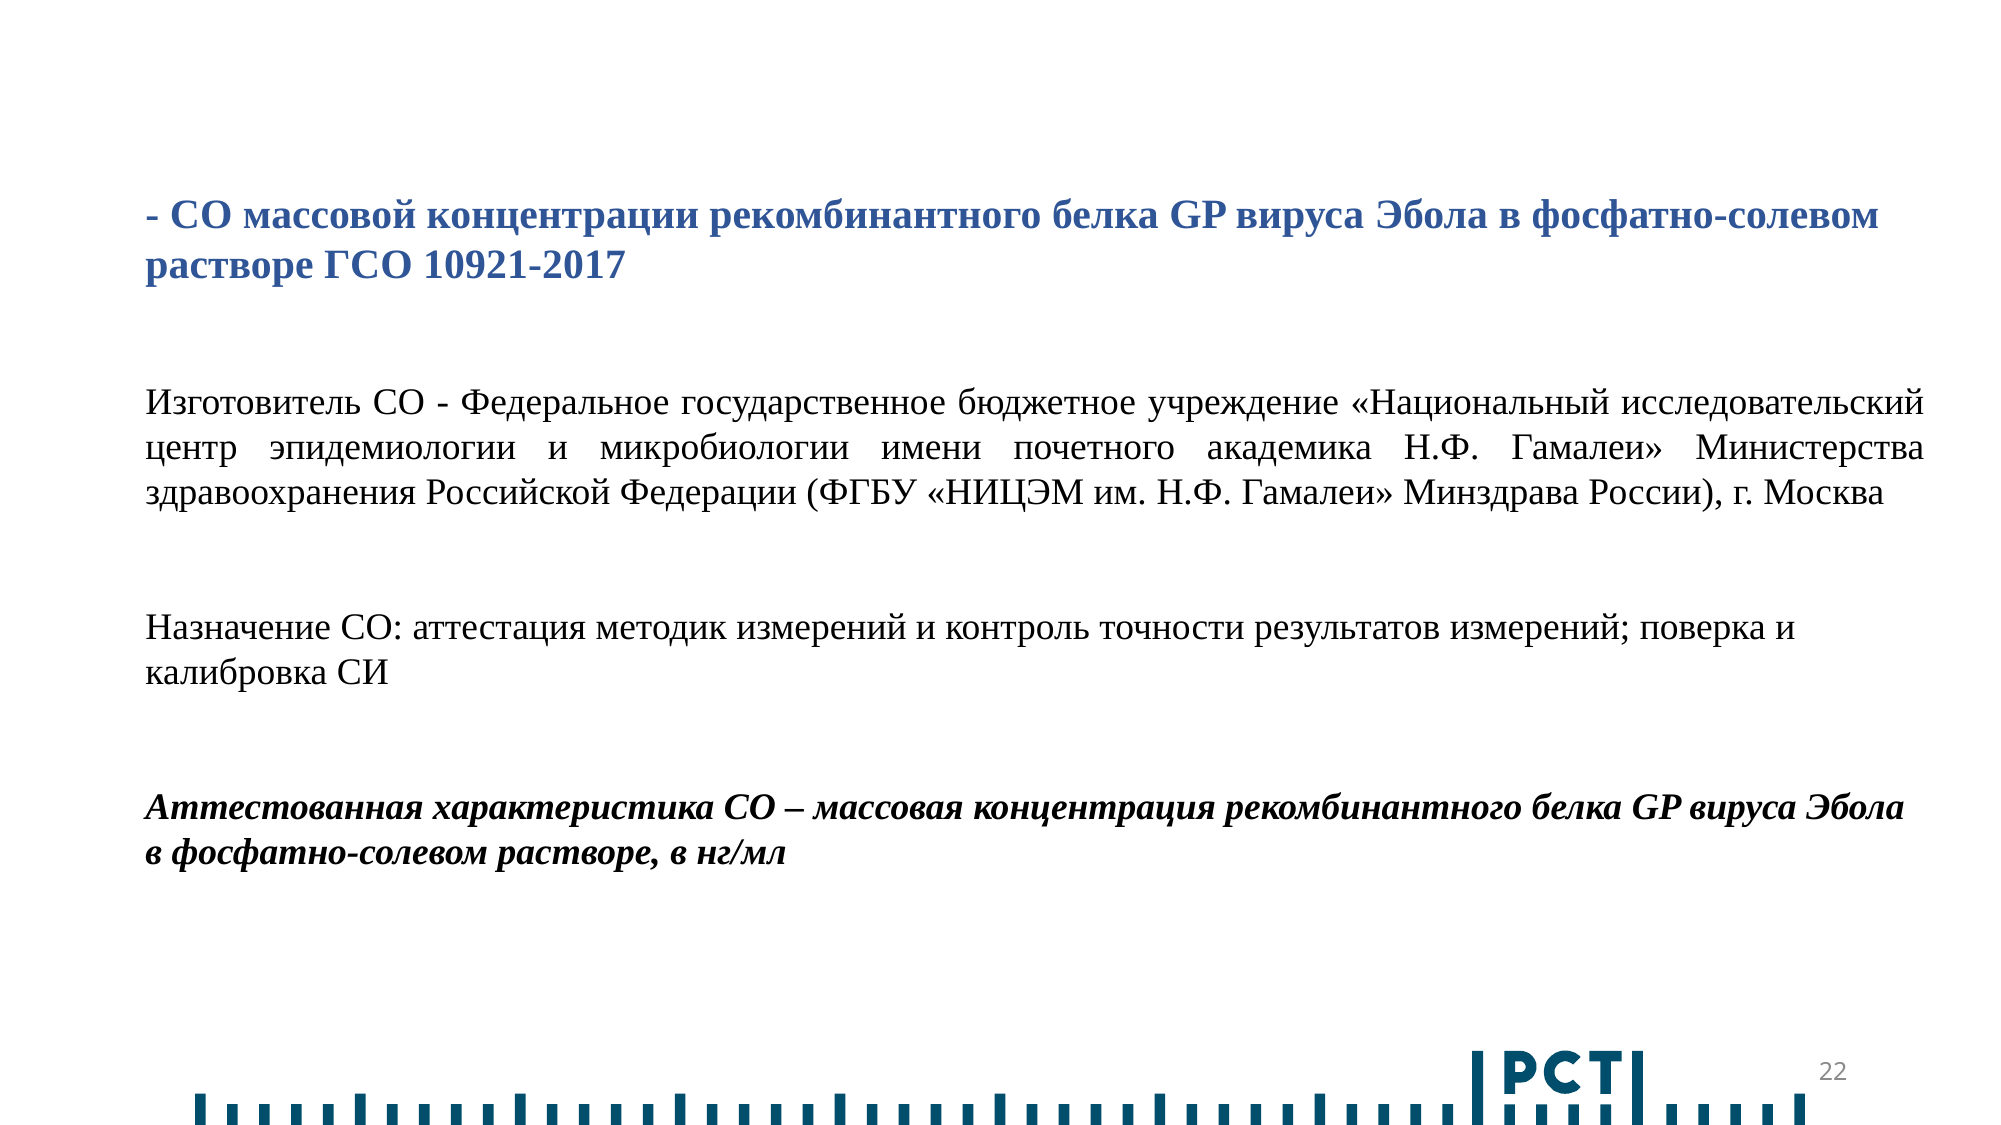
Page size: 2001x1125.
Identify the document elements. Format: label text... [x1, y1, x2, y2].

text_box - СО массовой концентрации рекомбинантного белка GP вируса Эбола в фосфатно-солевом растворе ГСО 10921-2017 Изготовитель СО - Федеральное государственное бюджетное учреждение «Национальный исследовательский центр эпидемиологии и микробиологии имени почетного академика Н.Ф. Гамалеи» Министерства здравоохранения Российской Федерации (ФГБУ «НИЦЭМ им. Н.Ф. Гамалеи» Минздрава России), г. Москва Назначение СО: аттестация методик измерений и контроль точности результатов измерений; поверка и калибровка СИ Аттестованная характеристика СО – массовая концентрация рекомбинантного белка GP вируса Эбола в фосфатно-солевом растворе, в нг/мл [130, 179, 1941, 880]
slide_number 22 [1412, 1042, 1863, 1103]
